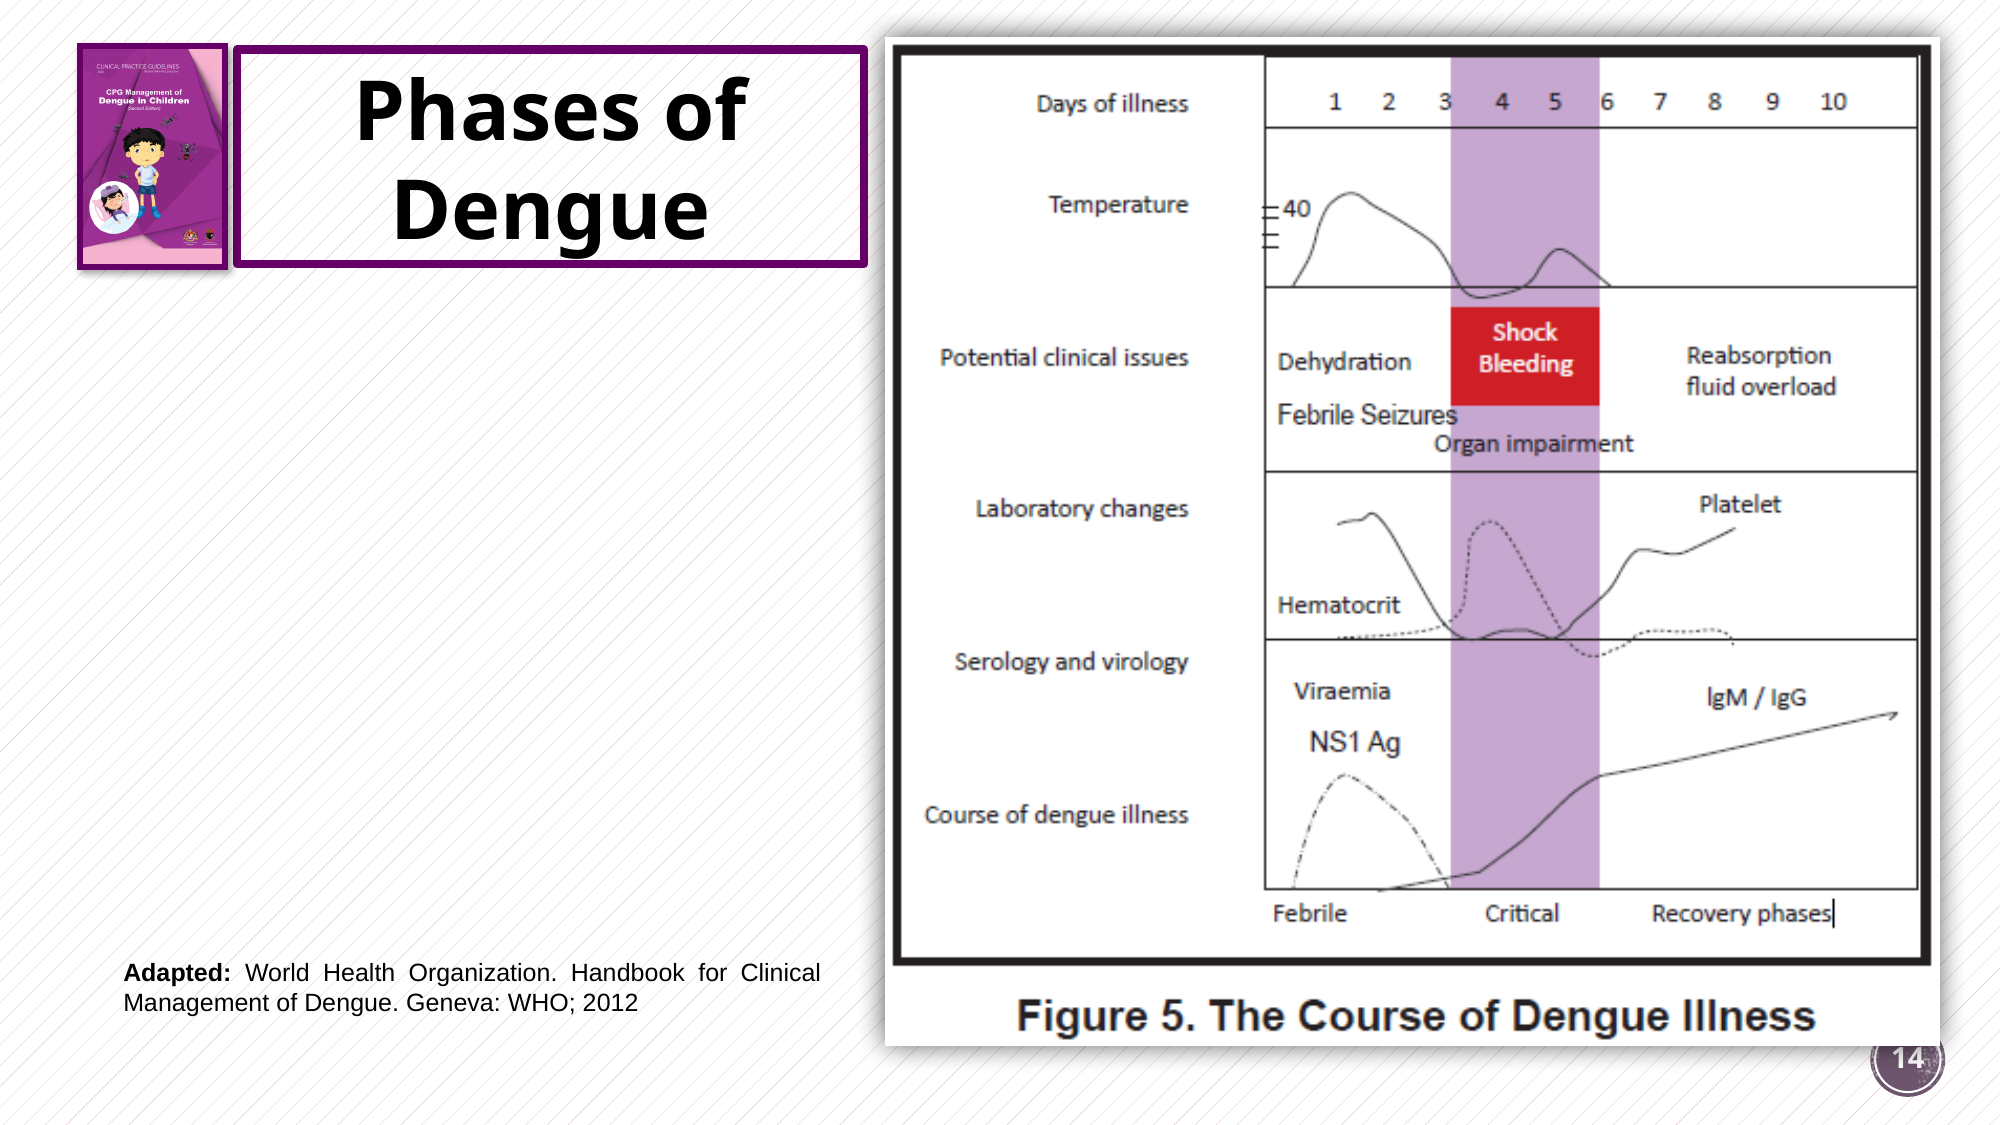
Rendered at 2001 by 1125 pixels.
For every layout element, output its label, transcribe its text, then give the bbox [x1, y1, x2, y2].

picture [83, 49, 222, 264]
picture [885, 37, 1940, 1046]
text_box Phases of Dengue [237, 49, 864, 264]
text_box Adapted: World Health Organization. Handbook for Clinical Management of Dengue. Geneva: WHO; 2012 [108, 933, 838, 1040]
slide_number 14 [1855, 1028, 1961, 1089]
